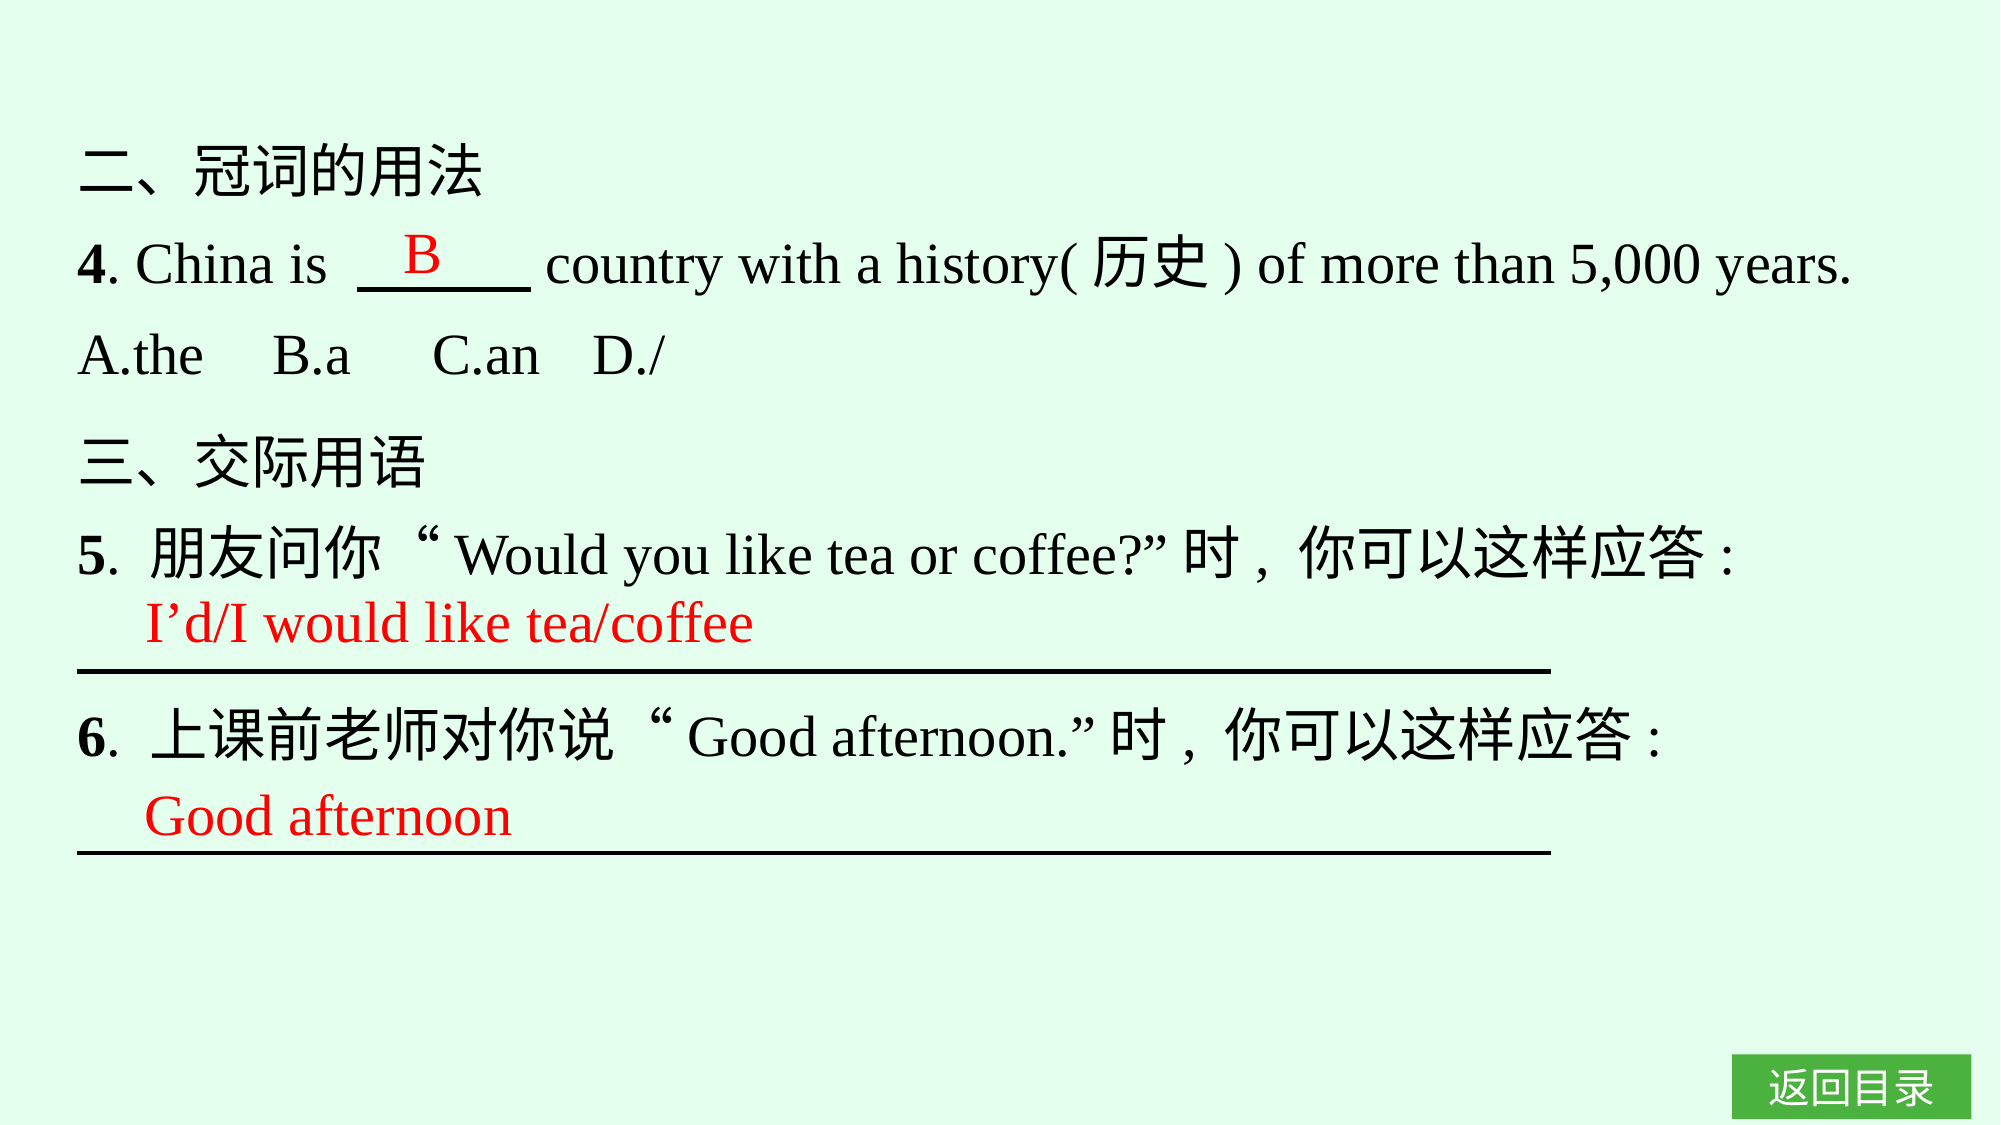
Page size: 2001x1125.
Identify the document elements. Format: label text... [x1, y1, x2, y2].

text_box B [389, 208, 458, 293]
text_box 二、冠词的用法 4. China is country with a history(历史) of more than 5,000 years. A.the B.a C.an D./ [62, 105, 1938, 394]
text_box 三、交际用语 5. 朋友问你“Would you like tea or coffee?”时, 你可以这样应答: 6. 上课前老师对你说“Good afternoon.”时, 你可以这样应答: [62, 396, 1938, 866]
text_box Good afternoon [129, 769, 528, 855]
text_box I’d/I would like tea/coffee [130, 576, 770, 662]
